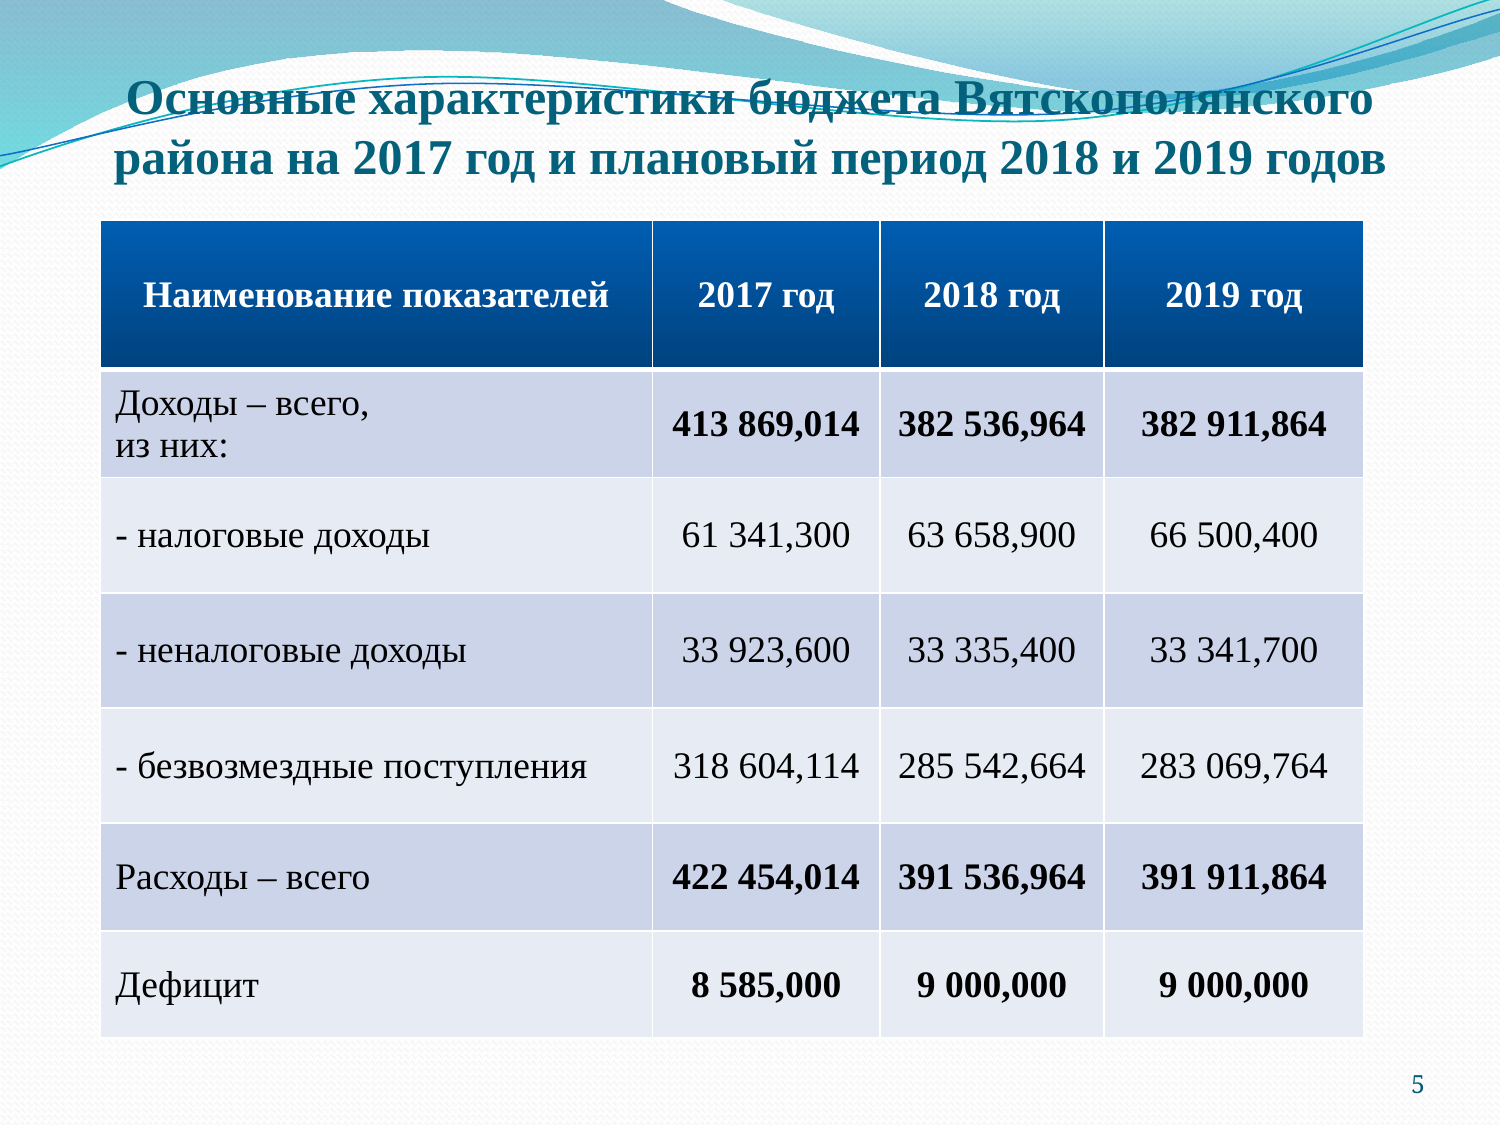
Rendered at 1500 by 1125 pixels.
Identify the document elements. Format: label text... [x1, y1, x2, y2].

table_cell 8 585,000 [653, 932, 879, 1037]
table_cell 33 923,600 [653, 594, 879, 707]
table_cell 285 542,664 [881, 709, 1103, 822]
table_cell 382 536,964 [881, 372, 1103, 477]
table_cell 9 000,000 [881, 932, 1103, 1037]
table_cell Дефицит [101, 932, 652, 1037]
table_header 2017 год [653, 221, 879, 367]
table_header Наименование показателей [101, 221, 652, 367]
table_cell - налоговые доходы [101, 478, 652, 592]
table_cell 391 911,864 [1105, 824, 1363, 930]
table_cell 61 341,300 [653, 478, 879, 592]
table_cell 422 454,014 [653, 824, 879, 930]
table_cell 391 536,964 [881, 824, 1103, 930]
table_cell - неналоговые доходы [101, 594, 652, 707]
table_cell 283 069,764 [1105, 709, 1363, 822]
table_cell 318 604,114 [653, 709, 879, 822]
table_header 2019 год [1105, 221, 1363, 367]
table_cell Расходы – всего [101, 824, 652, 930]
table_cell 9 000,000 [1105, 932, 1363, 1037]
table_cell 63 658,900 [881, 478, 1103, 592]
title Основные характеристики бюджета Вятскополянского района на 2017 год и плановый период 2018 и 2019 годов [75, 45, 1425, 185]
table_cell 33 335,400 [881, 594, 1103, 707]
slide_number 5 [1299, 1042, 1425, 1103]
table_cell Доходы – всего, из них: [101, 372, 652, 477]
table_header 2018 год [881, 221, 1103, 367]
table_cell 382 911,864 [1105, 372, 1363, 477]
table_cell 33 341,700 [1105, 594, 1363, 707]
table_cell 413 869,014 [653, 372, 879, 477]
table_cell - безвозмездные поступления [101, 709, 652, 822]
table_cell 66 500,400 [1105, 478, 1363, 592]
